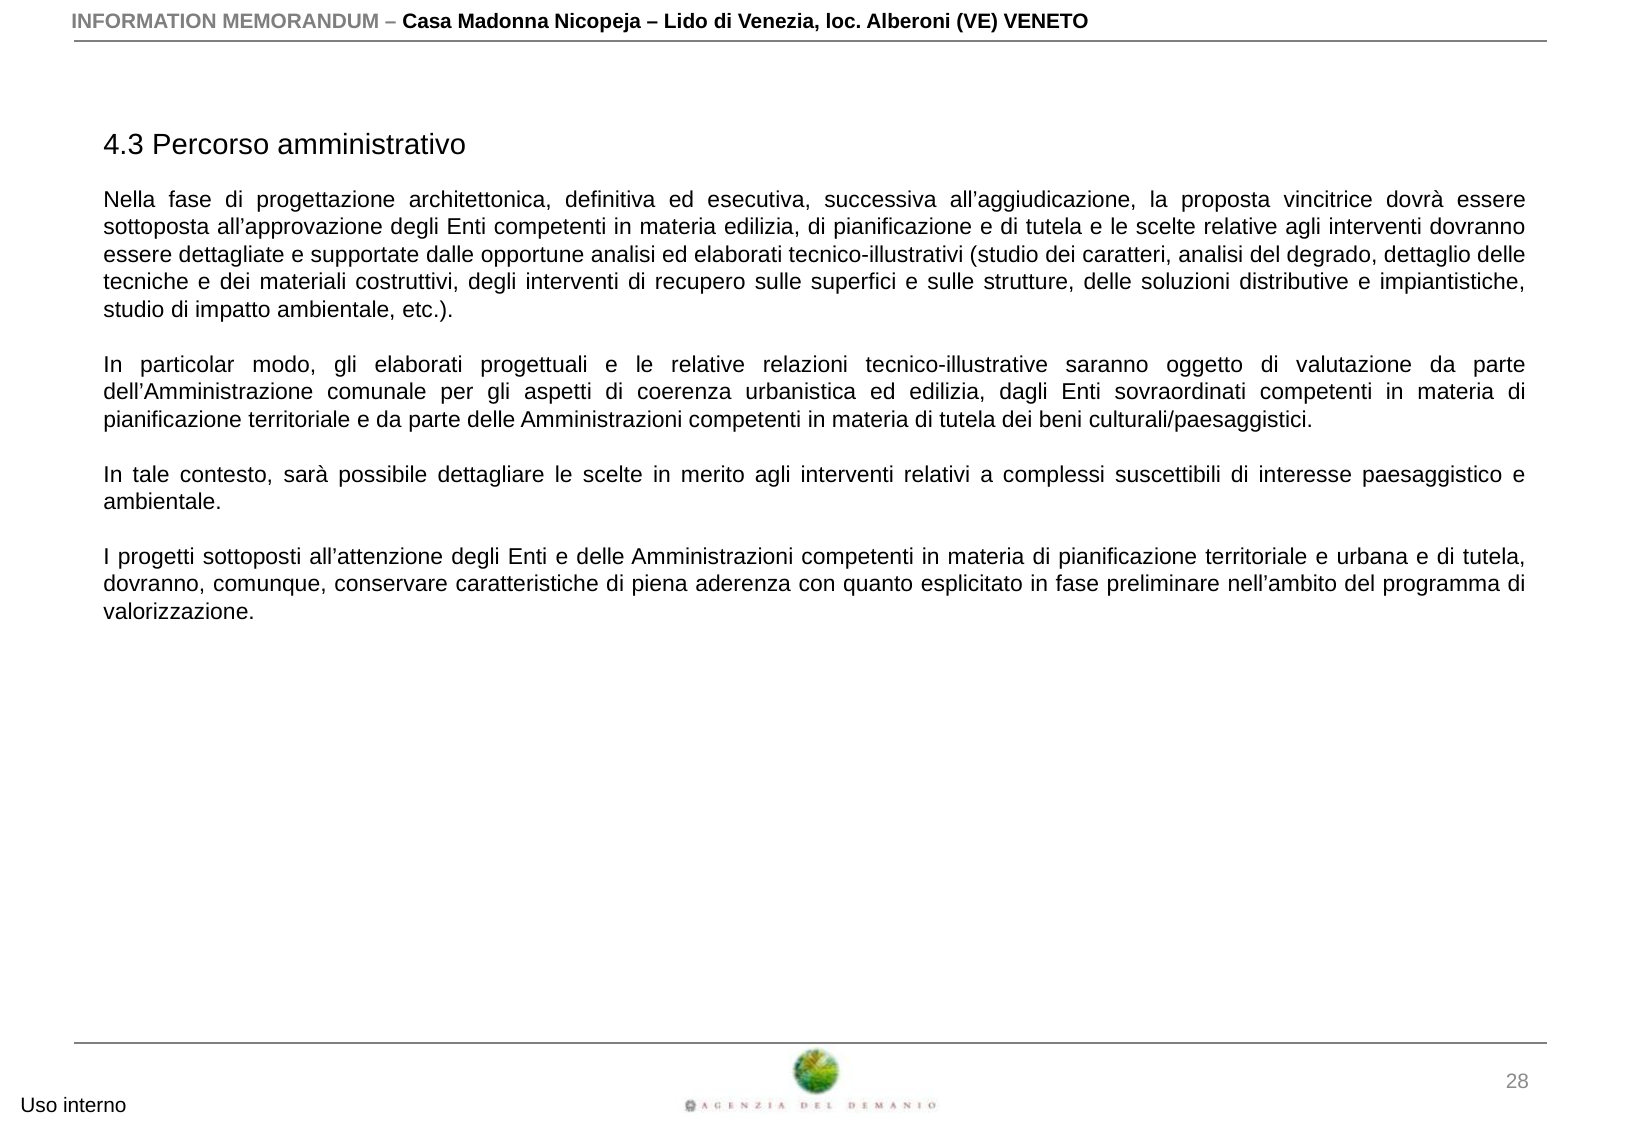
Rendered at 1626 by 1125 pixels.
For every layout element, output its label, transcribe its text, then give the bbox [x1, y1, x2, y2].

text_box Nella fase di progettazione architettonica, definitiva ed esecutiva, successiva all’aggiudicazione, la proposta vincitrice dovrà essere sottoposta all’approvazione degli Enti competenti in materia edilizia, di pianificazione e di tutela e le scelte relative agli interventi dovranno essere dettagliate e supportate dalle opportune analisi ed elaborati tecnico-illustrativi (studio dei caratteri, analisi del degrado, dettaglio delle tecniche e dei materiali costruttivi, degli interventi di recupero sulle superfici e sulle strutture, delle soluzioni distributive e impiantistiche, studio di impatto ambientale, etc.). In particolar modo, gli elaborati progettuali e le relative relazioni tecnico-illustrative saranno oggetto di valutazione da parte dell’Amministrazione comunale per gli aspetti di coerenza urbanistica ed edilizia, dagli Enti sovraordinati competenti in materia di pianificazione territoriale e da parte delle Amministrazioni competenti in materia di tutela dei beni culturali/paesaggistici. In tale contesto, sarà possibile dettagliare le scelte in merito agli interventi relativi a complessi suscettibili di interesse paesaggistico e ambientale. I progetti sottoposti all’attenzione degli Enti e delle Amministrazioni competenti in materia di pianificazione territoriale e urbana e di tutela, dovranno, comunque, conservare caratteristiche di piena aderenza con quanto esplicitato in fase preliminare nell’ambito del programma di valorizzazione. [88, 177, 1542, 632]
picture [676, 1044, 944, 1118]
text_box 4.3 Percorso amministrativo [88, 118, 1557, 168]
slide_number 28 [1164, 1049, 1544, 1110]
